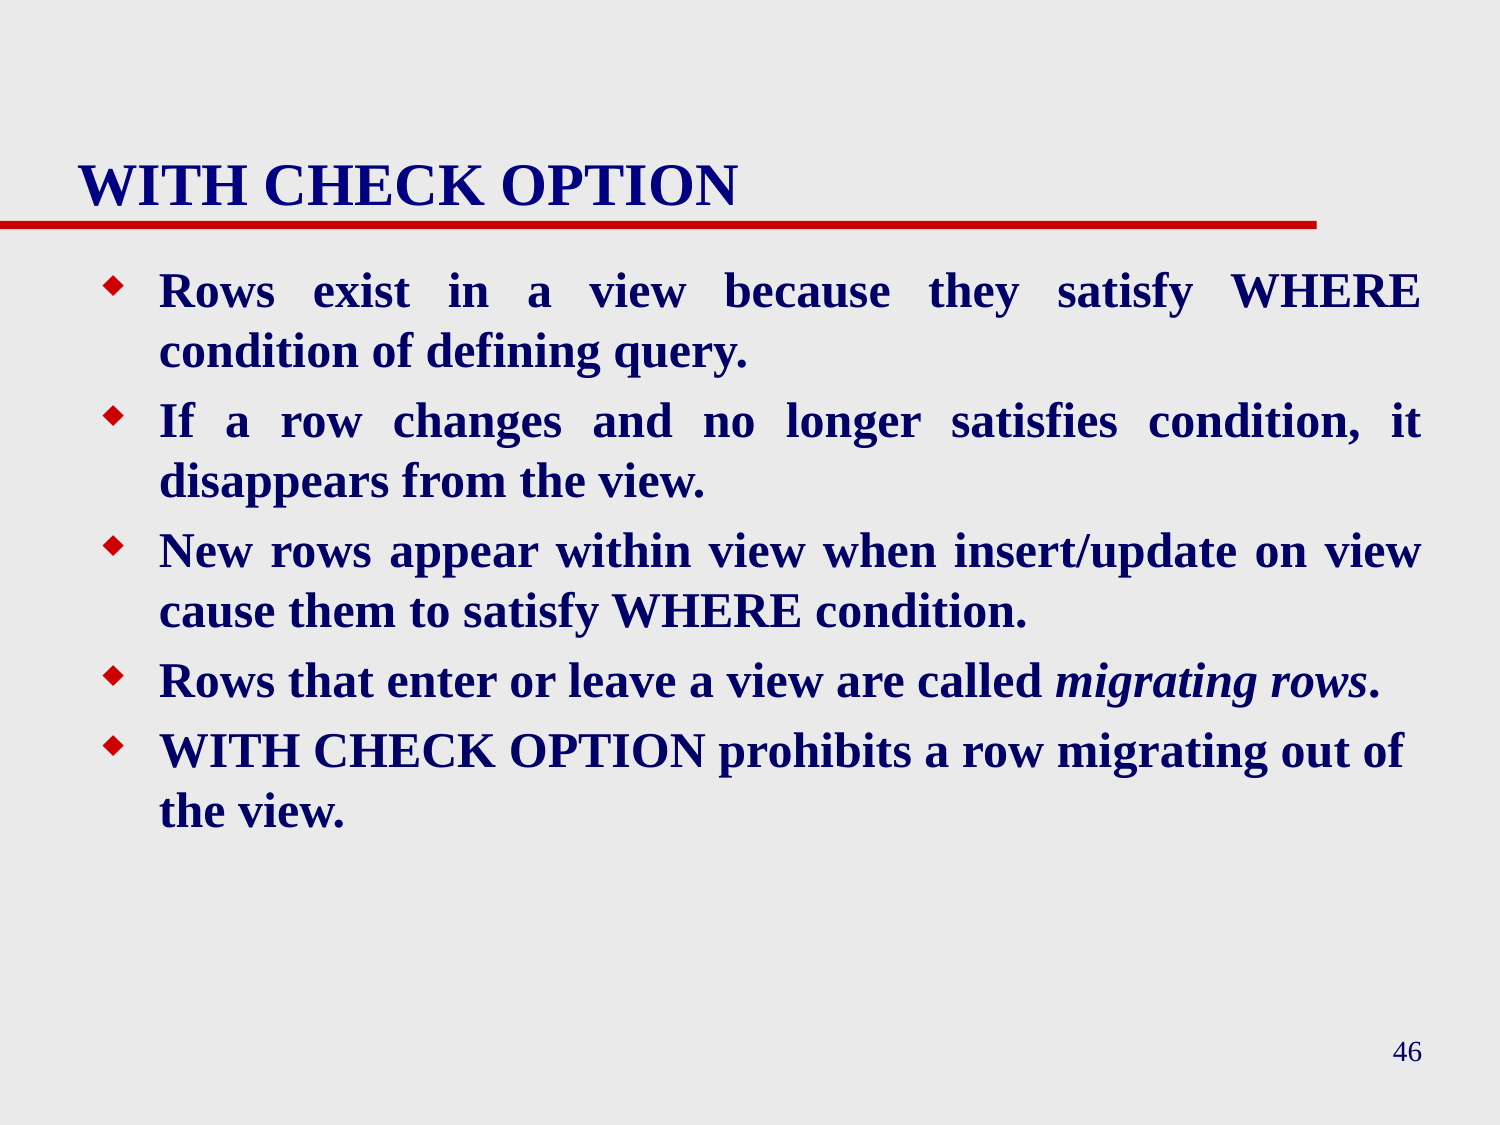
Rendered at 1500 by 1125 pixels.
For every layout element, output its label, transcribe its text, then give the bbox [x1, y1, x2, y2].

title WITH CHECK OPTION [62, 43, 1338, 226]
slide_number 46 [1124, 1012, 1438, 1088]
list Rows exist in a view because they satisfy WHERE condition of defining query. If a row changes and no longer satisfies condition, it disappears from the view. New rows appear within view when insert/update on view cause them to satisfy WHERE condition. Rows that enter or leave a view are called migrating rows. WITH CHECK OPTION prohibits a row migrating out of the view. [87, 249, 1438, 1001]
